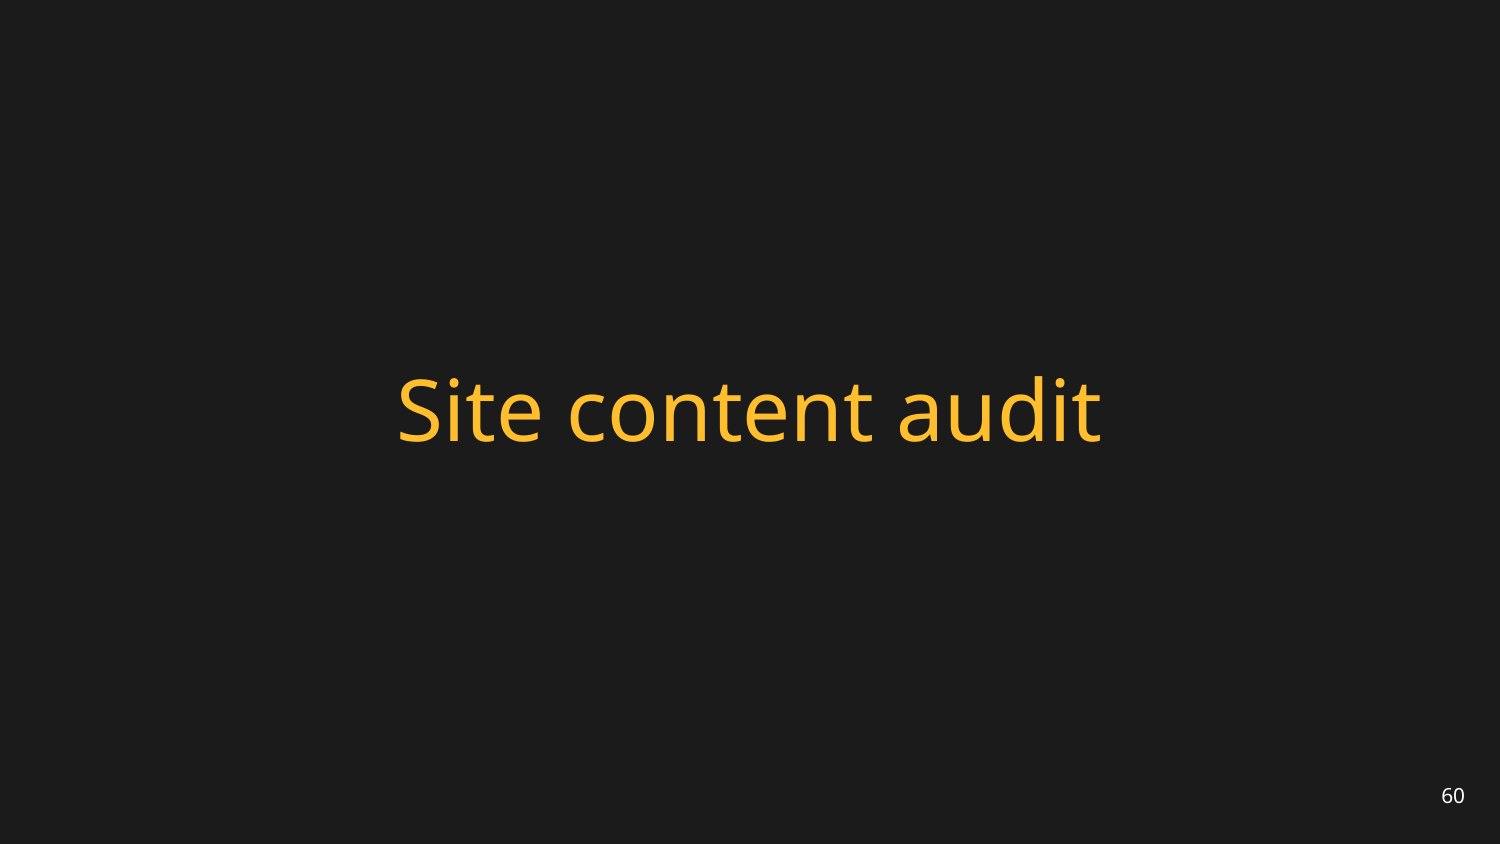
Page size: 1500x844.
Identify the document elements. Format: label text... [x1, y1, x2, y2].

slide_number 60 [1389, 764, 1480, 830]
title Site content audit [51, 72, 1449, 753]
